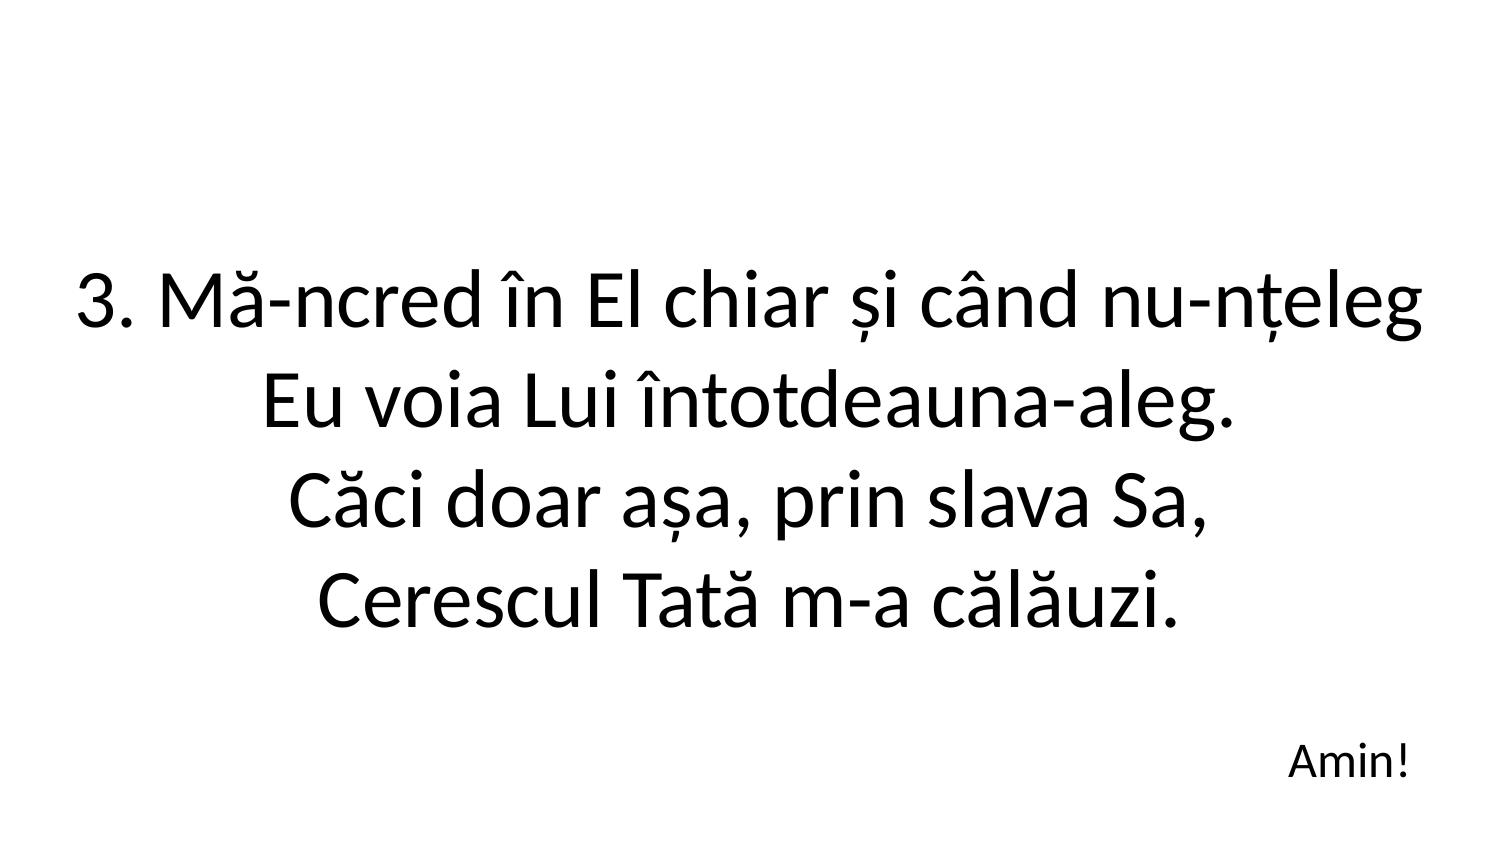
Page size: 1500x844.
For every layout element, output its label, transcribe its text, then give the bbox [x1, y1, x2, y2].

text_box Amin! [1273, 674, 1427, 795]
text_box 3. Mă-ncred în El chiar și când nu-nțeleg Eu voia Lui întotdeauna-aleg. Căci doar așa, prin slava Sa, Cerescul Tată m-a călăuzi. [59, 192, 1441, 652]
